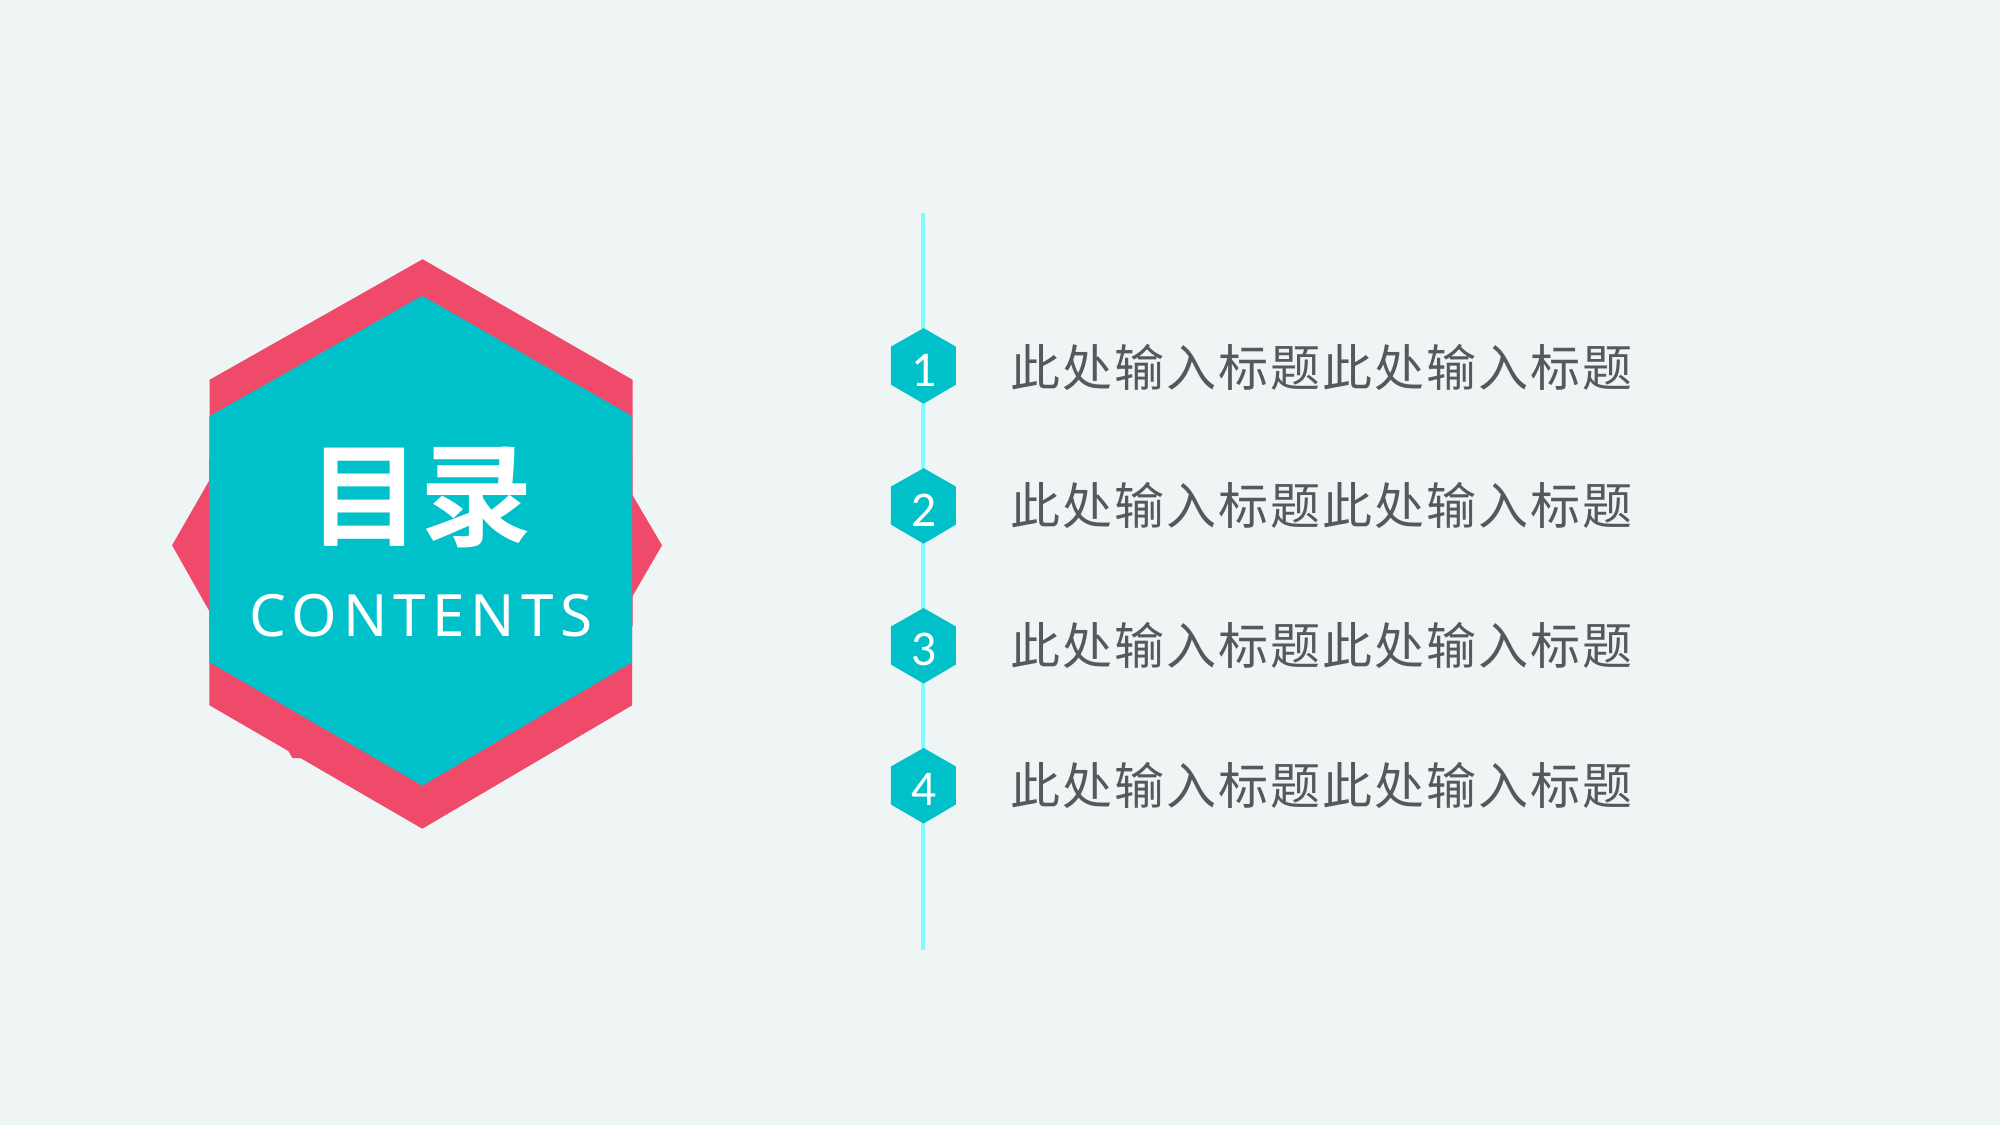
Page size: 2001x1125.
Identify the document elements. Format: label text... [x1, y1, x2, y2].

text_box [209, 295, 633, 786]
text_box [289, 752, 300, 759]
text_box 2 [890, 468, 923, 544]
text_box 此处输入标题此处输入标题 [980, 600, 1745, 689]
text_box 1 [890, 328, 923, 404]
text_box 3 [890, 608, 923, 684]
text_box [633, 495, 663, 596]
text_box [209, 663, 633, 829]
text_box [209, 259, 633, 416]
text_box 4 [924, 748, 956, 824]
text_box 4 [890, 748, 923, 824]
text_box 此处输入标题此处输入标题 [980, 740, 1745, 829]
text_box 3 [924, 608, 956, 684]
text_box 此处输入标题此处输入标题 [980, 320, 1745, 409]
text_box [172, 480, 209, 611]
text_box 1 [924, 328, 956, 404]
text_box 此处输入标题此处输入标题 [980, 460, 1745, 549]
text_box CONTENTS [275, 548, 566, 678]
text_box 目录 [275, 428, 566, 548]
text_box 2 [924, 468, 956, 544]
